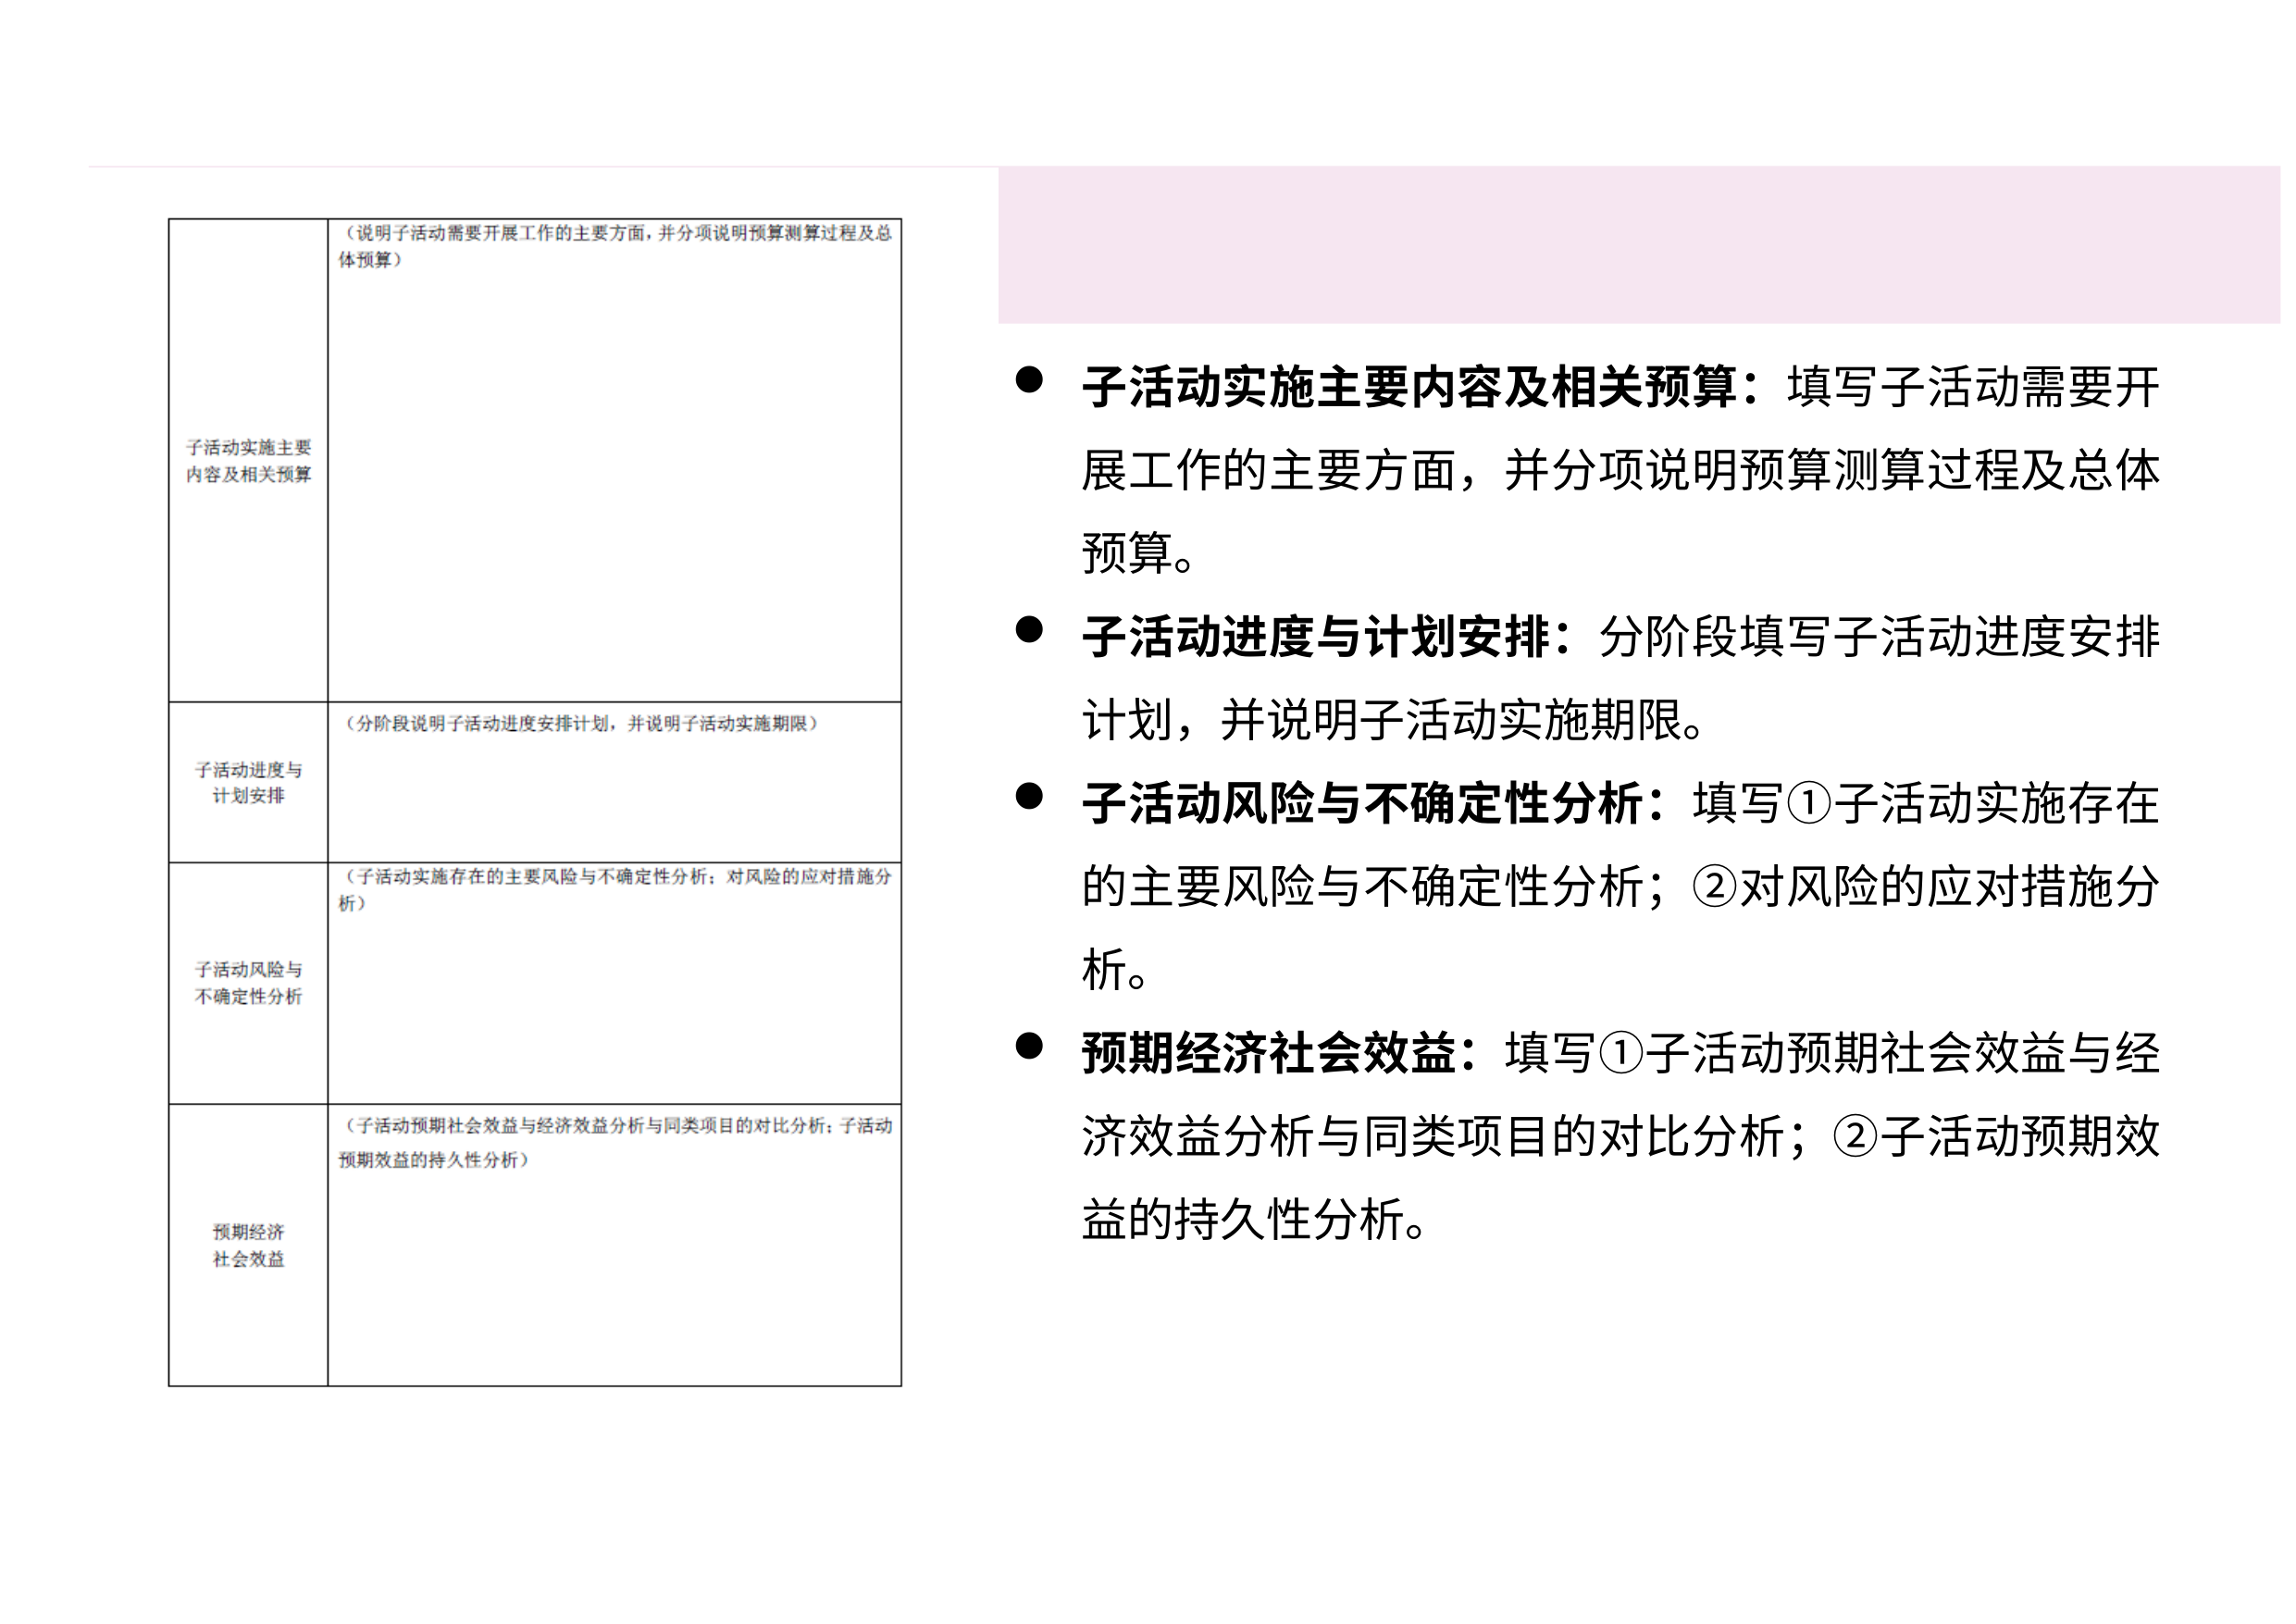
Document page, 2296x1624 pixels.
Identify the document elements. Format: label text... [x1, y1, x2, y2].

text_box 子活动实施主要内容及相关预算：填写子活动需要开展工作的主要方面，并分项说明预算测算过程及总体预算。 子活动进度与计划安排：分阶段填写子活动进度安排计划，并说明子活动实施期限。 子活动风险与不确定性分析：填写①子活动实施存在的主要风险与不确定性分析；②对风险的应对措施分析。 预期经济社会效益：填写①子活动预期社会效益与经济效益分析与同类项目的对比分析；②子活动预期效益的持久性分析。 [1003, 323, 2176, 1309]
picture [65, 167, 999, 1435]
text_box [994, 166, 2281, 324]
